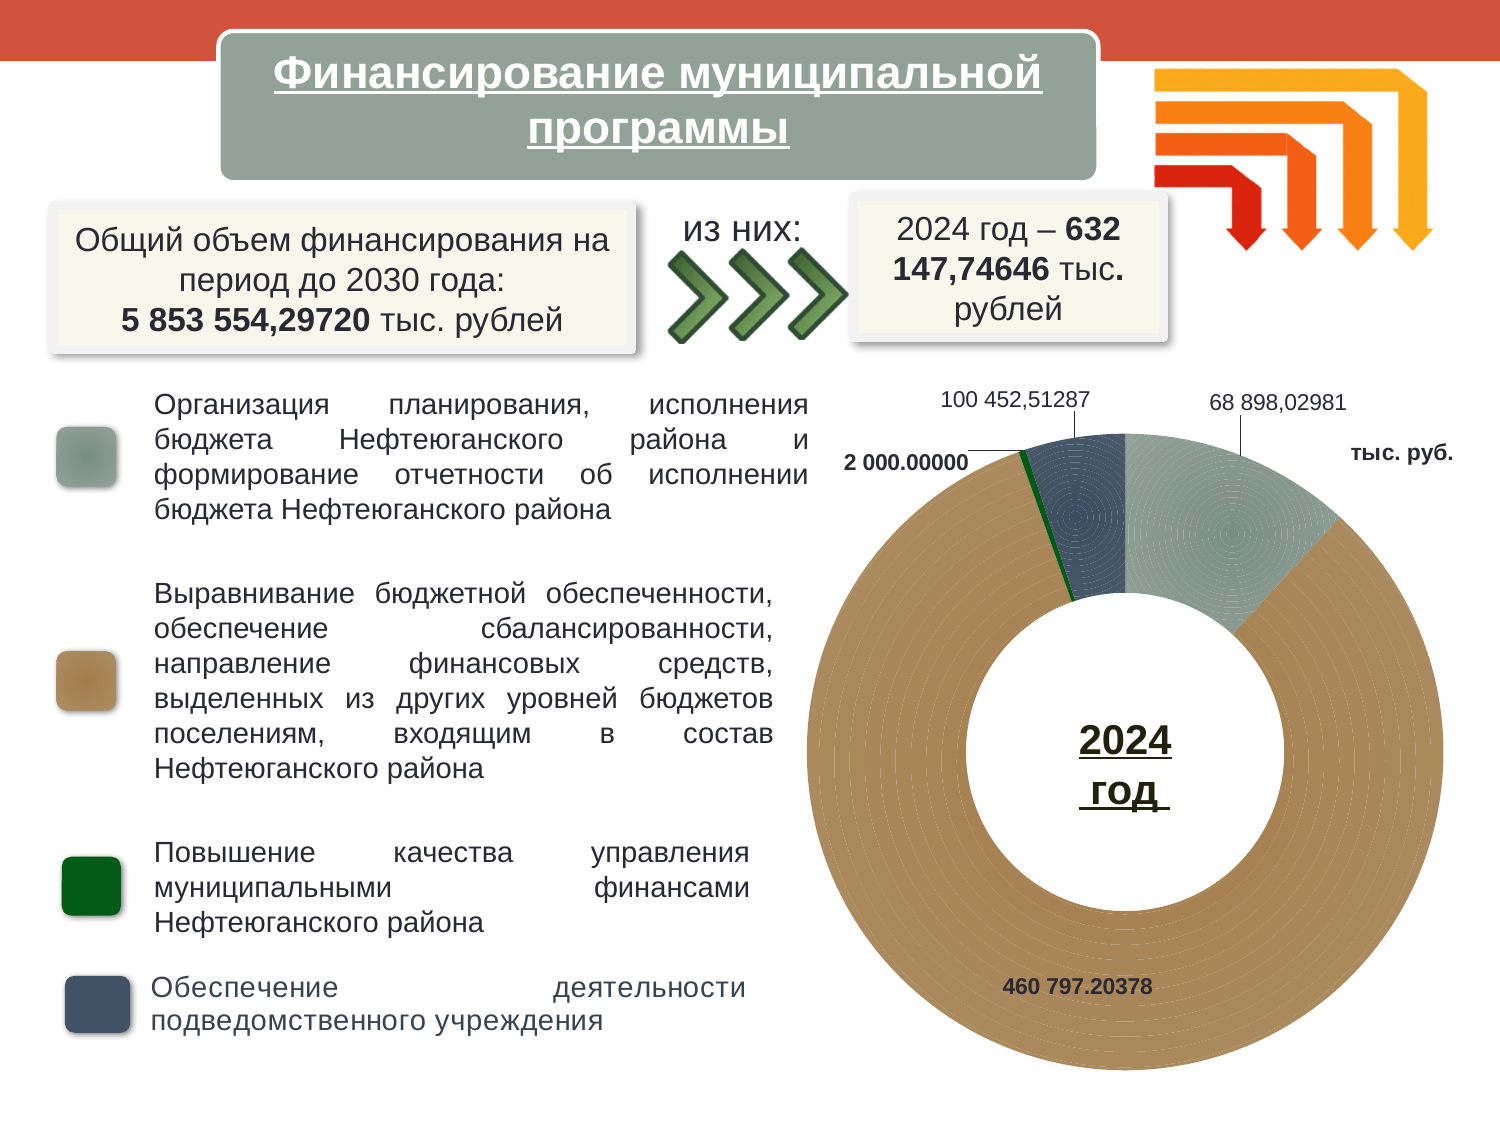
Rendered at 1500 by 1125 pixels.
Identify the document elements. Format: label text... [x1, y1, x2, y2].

picture [0, 0, 1500, 383]
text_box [218, 30, 1099, 183]
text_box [41, 373, 1468, 1125]
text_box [666, 246, 916, 344]
text_box из них: [667, 196, 828, 245]
text_box Общий объем финансирования на период до 2030 года: 5 853 554,29720 тыс. рублей [51, 203, 634, 352]
text_box 2024 год – 632 147,74646 тыс. рублей [851, 194, 1157, 340]
